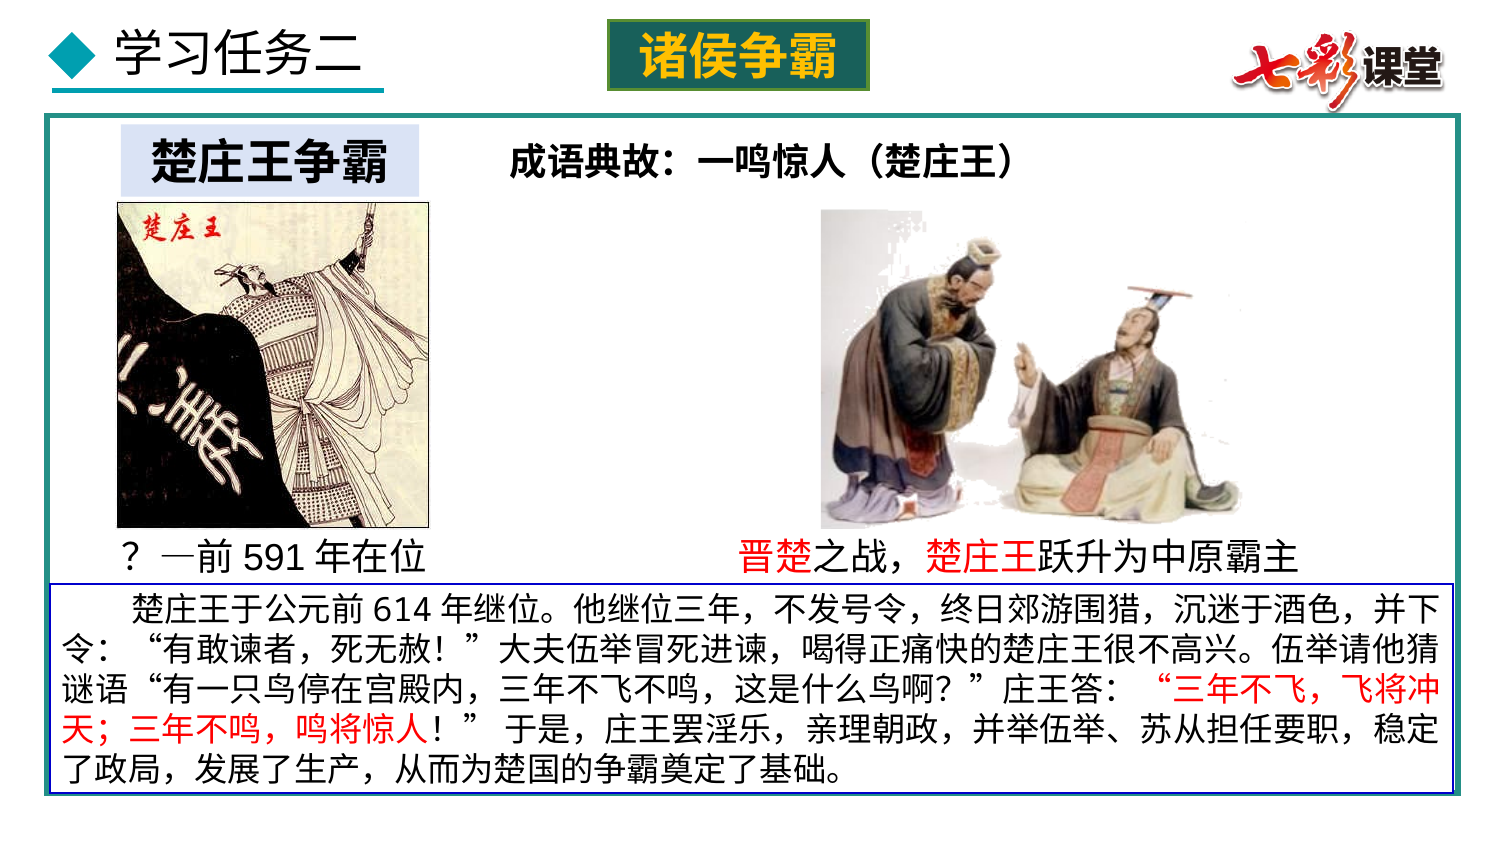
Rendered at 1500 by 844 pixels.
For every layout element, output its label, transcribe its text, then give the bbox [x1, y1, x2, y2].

text_box 楚庄王争霸 [120, 124, 420, 197]
picture [1228, 26, 1449, 113]
text_box 楚庄王于公元前614年继位。他继位三年，不发号令，终日郊游围猎，沉迷于酒色，并下令：“有敢谏者，死无赦！”大夫伍举冒死进谏，喝得正痛快的楚庄王很不高兴。伍举请他猜谜语“有一只鸟停在宫殿内，三年不飞不鸣，这是什么鸟啊？”庄王答：“三年不飞，飞将冲天；三年不鸣，鸣将惊人！” 于是，庄王罢淫乐，亲理朝政，并举伍举、苏从担任要职，稳定了政局，发展了生产，从而为楚国的争霸奠定了基础。 [50, 584, 1453, 793]
text_box 晋楚之战，楚庄王跃升为中原霸主 [726, 526, 1341, 584]
text_box 诸侯争霸 [607, 19, 869, 90]
picture [114, 199, 432, 530]
text_box ？—前591年在位 [110, 527, 439, 584]
text_box 成语典故：一鸣惊人（楚庄王） [494, 130, 1198, 191]
picture [820, 200, 1247, 530]
